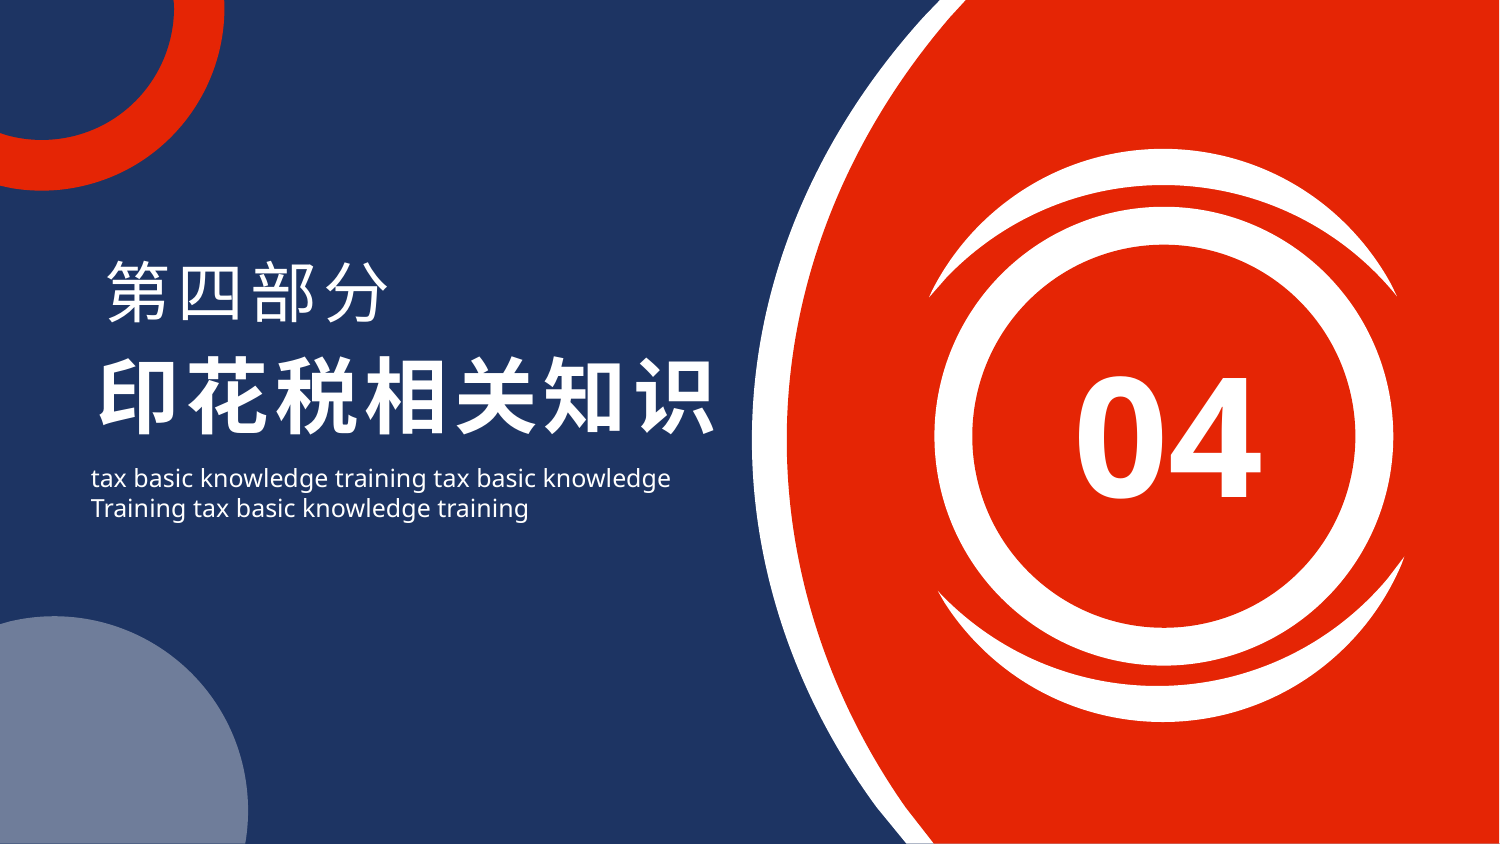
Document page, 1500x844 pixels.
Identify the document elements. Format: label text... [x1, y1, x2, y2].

text_box tax basic knowledge training tax basic knowledge Training tax basic knowledge training [76, 455, 726, 531]
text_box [751, 0, 1500, 844]
text_box 第四部分 [89, 243, 406, 339]
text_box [934, 103, 1394, 767]
text_box 印花税相关知识 [81, 336, 732, 452]
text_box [0, 0, 225, 191]
text_box [0, 616, 249, 844]
